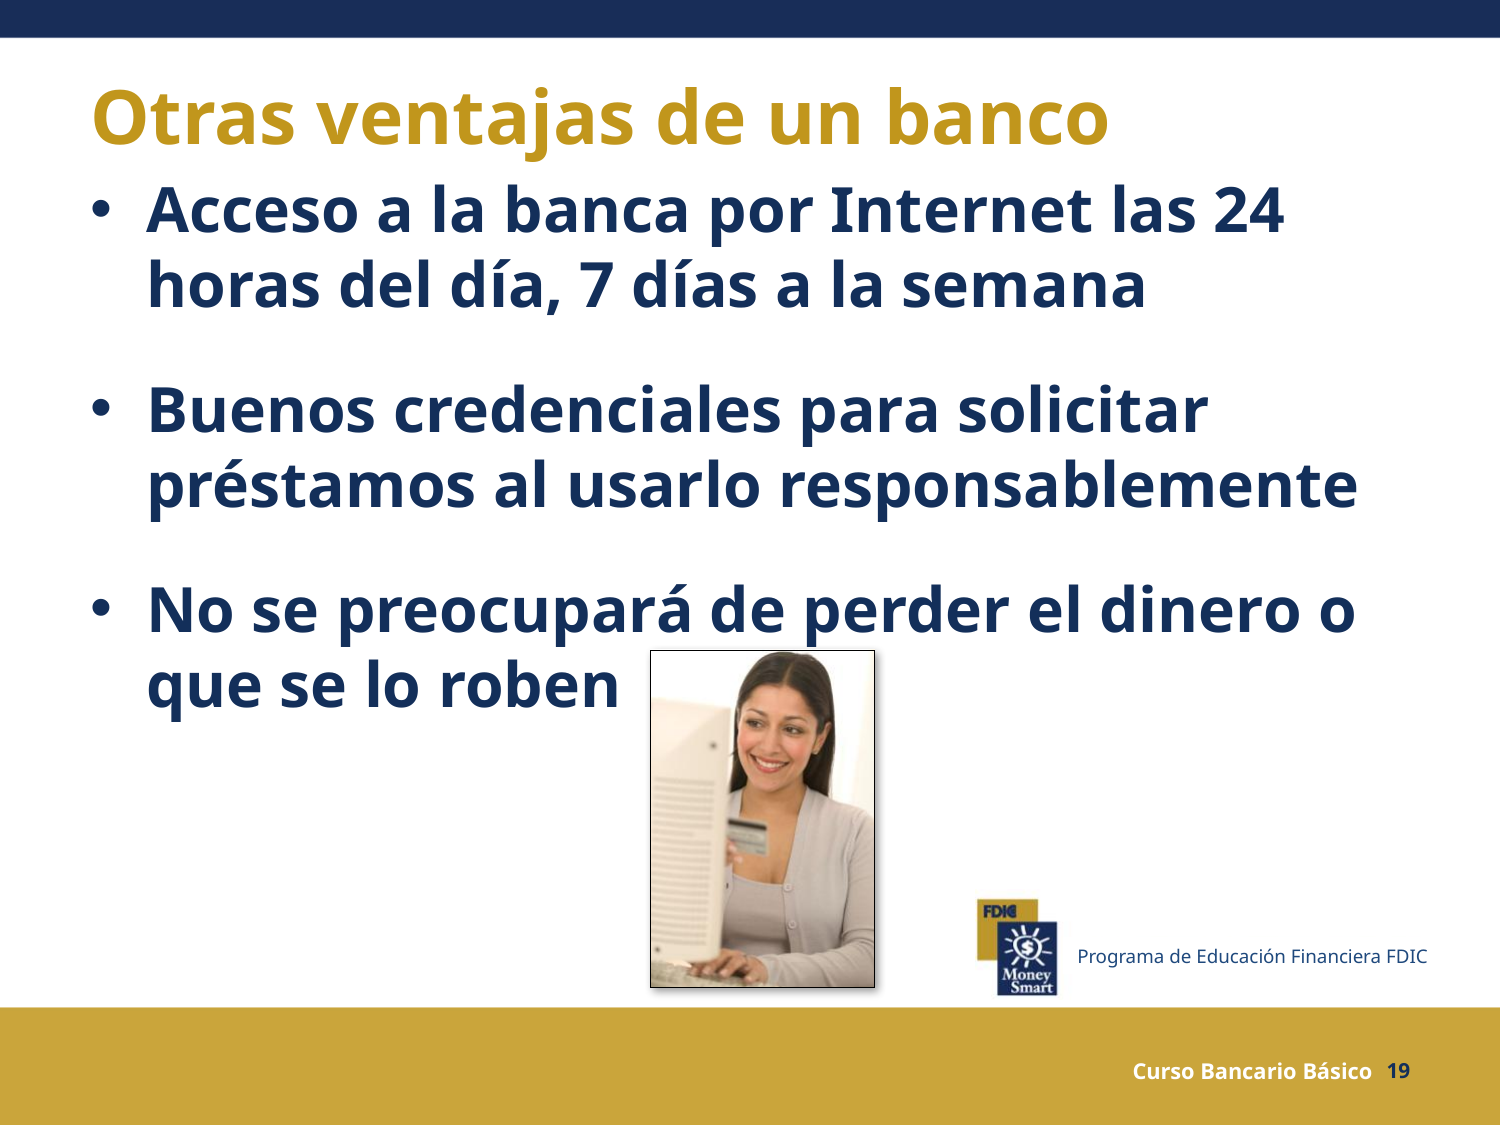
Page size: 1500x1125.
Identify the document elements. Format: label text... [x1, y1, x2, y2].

title Otras ventajas de un banco [74, 62, 1426, 162]
list Acceso a la banca por Internet las 24 horas del día, 7 días a la semana Buenos credenciales para solicitar préstamos al usarlo responsablemente No se preocupará de perder el dinero o que se lo roben [74, 162, 1463, 863]
picture [0, 0, 1500, 1125]
